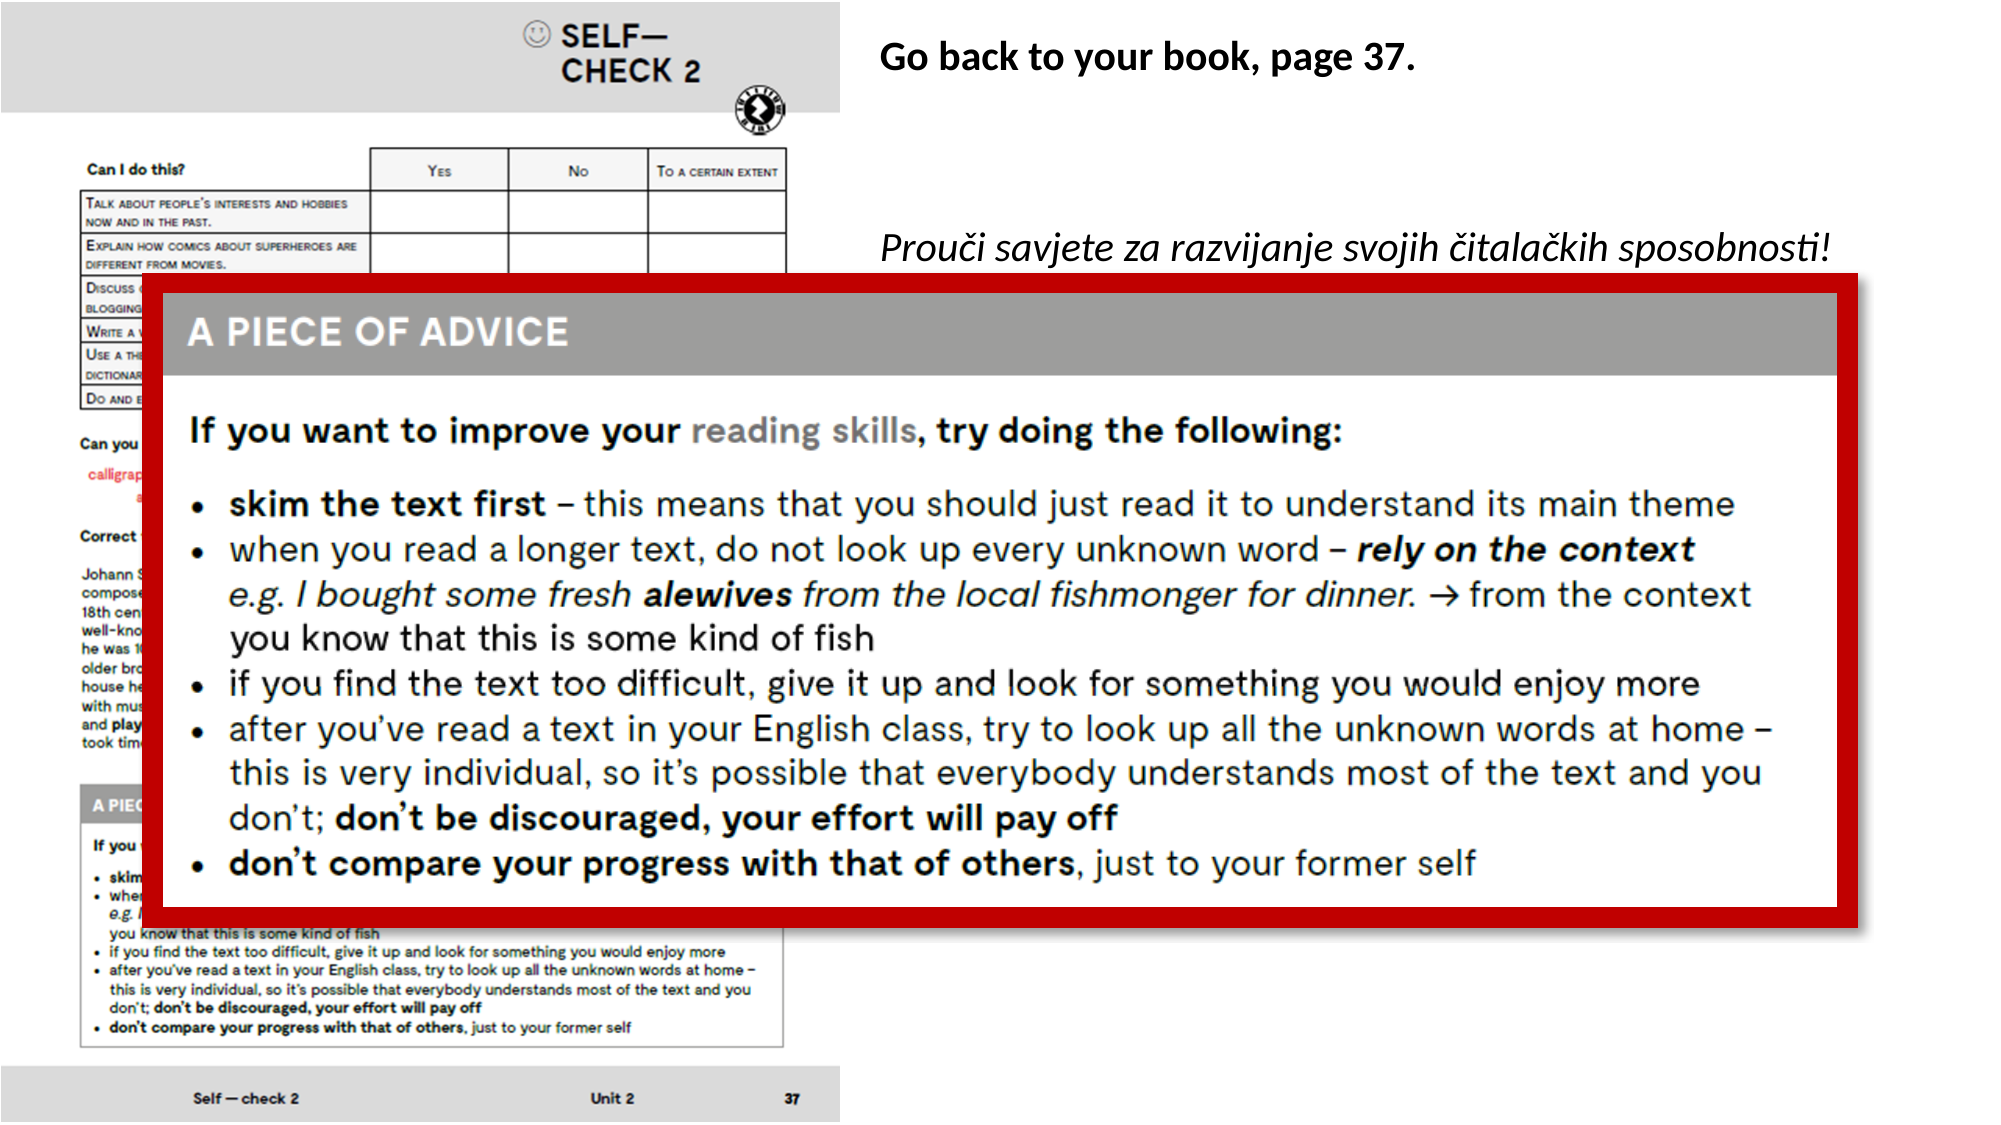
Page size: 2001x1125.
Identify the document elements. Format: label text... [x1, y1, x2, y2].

picture [1, 2, 1838, 1122]
list Go back to your book, page 37. [864, 26, 1853, 113]
text_box Prouči savjete za razvijanje svojih čitalačkih sposobnosti! [864, 218, 1940, 628]
